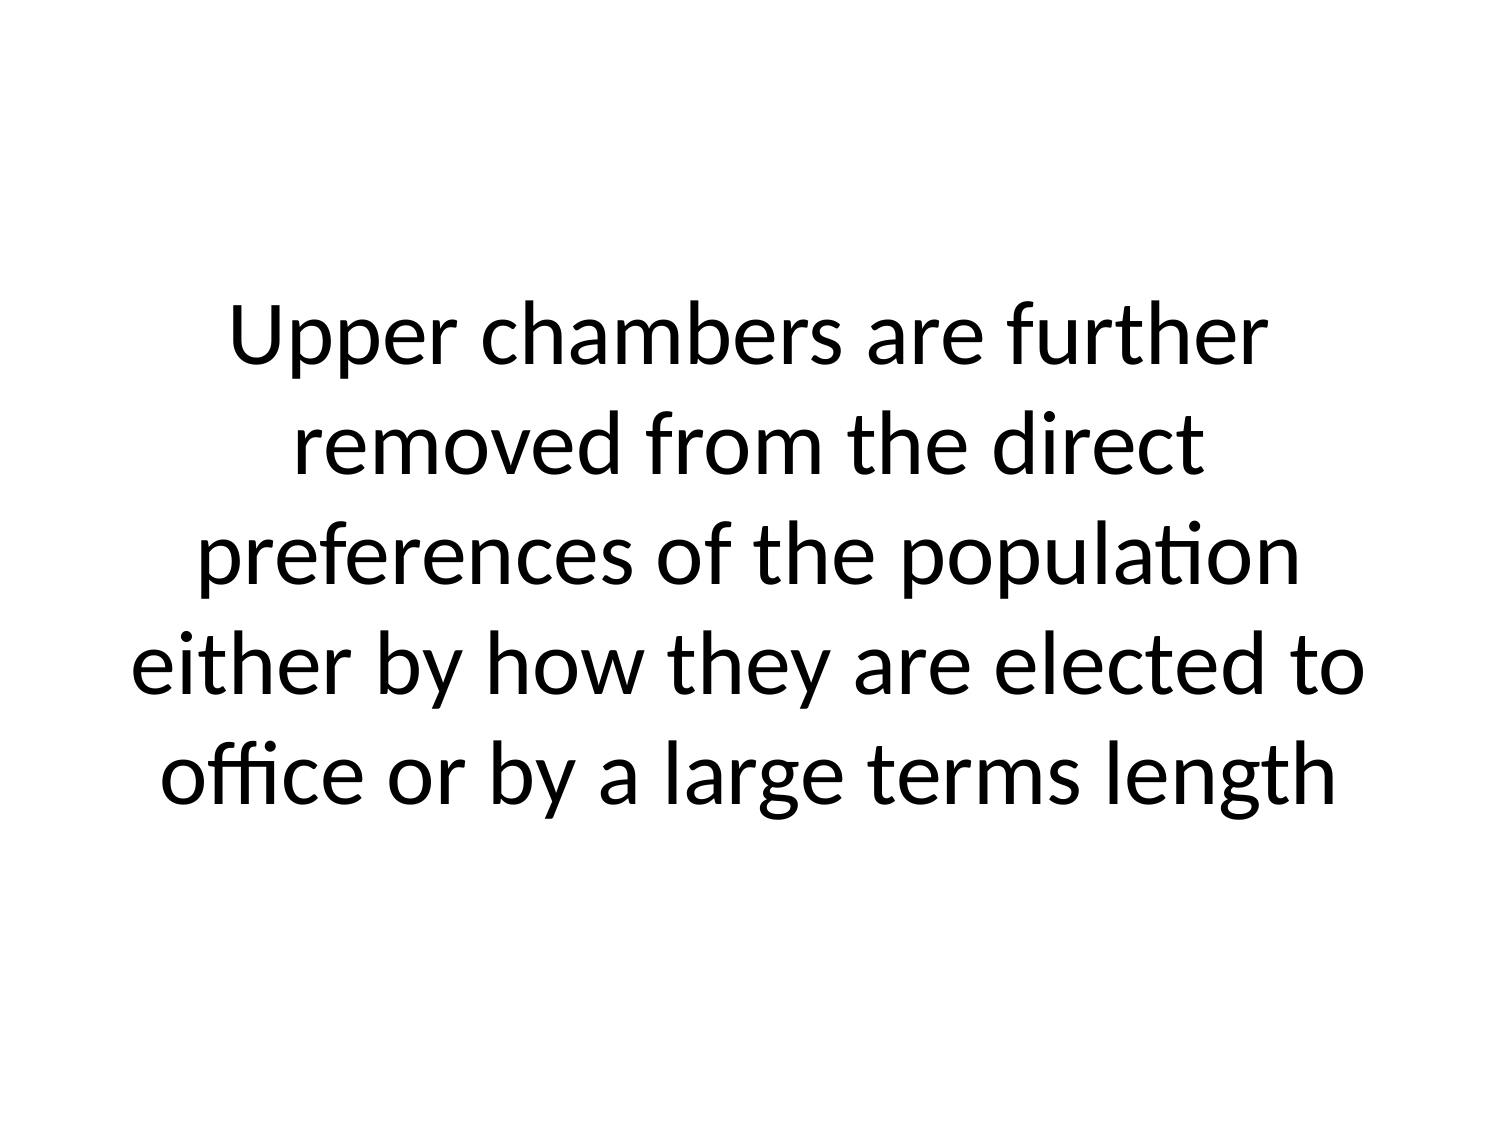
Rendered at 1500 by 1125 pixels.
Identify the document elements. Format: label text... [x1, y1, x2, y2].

title Upper chambers are further removed from the direct preferences of the population either by how they are elected to office or by a large terms length [74, 44, 1426, 1051]
